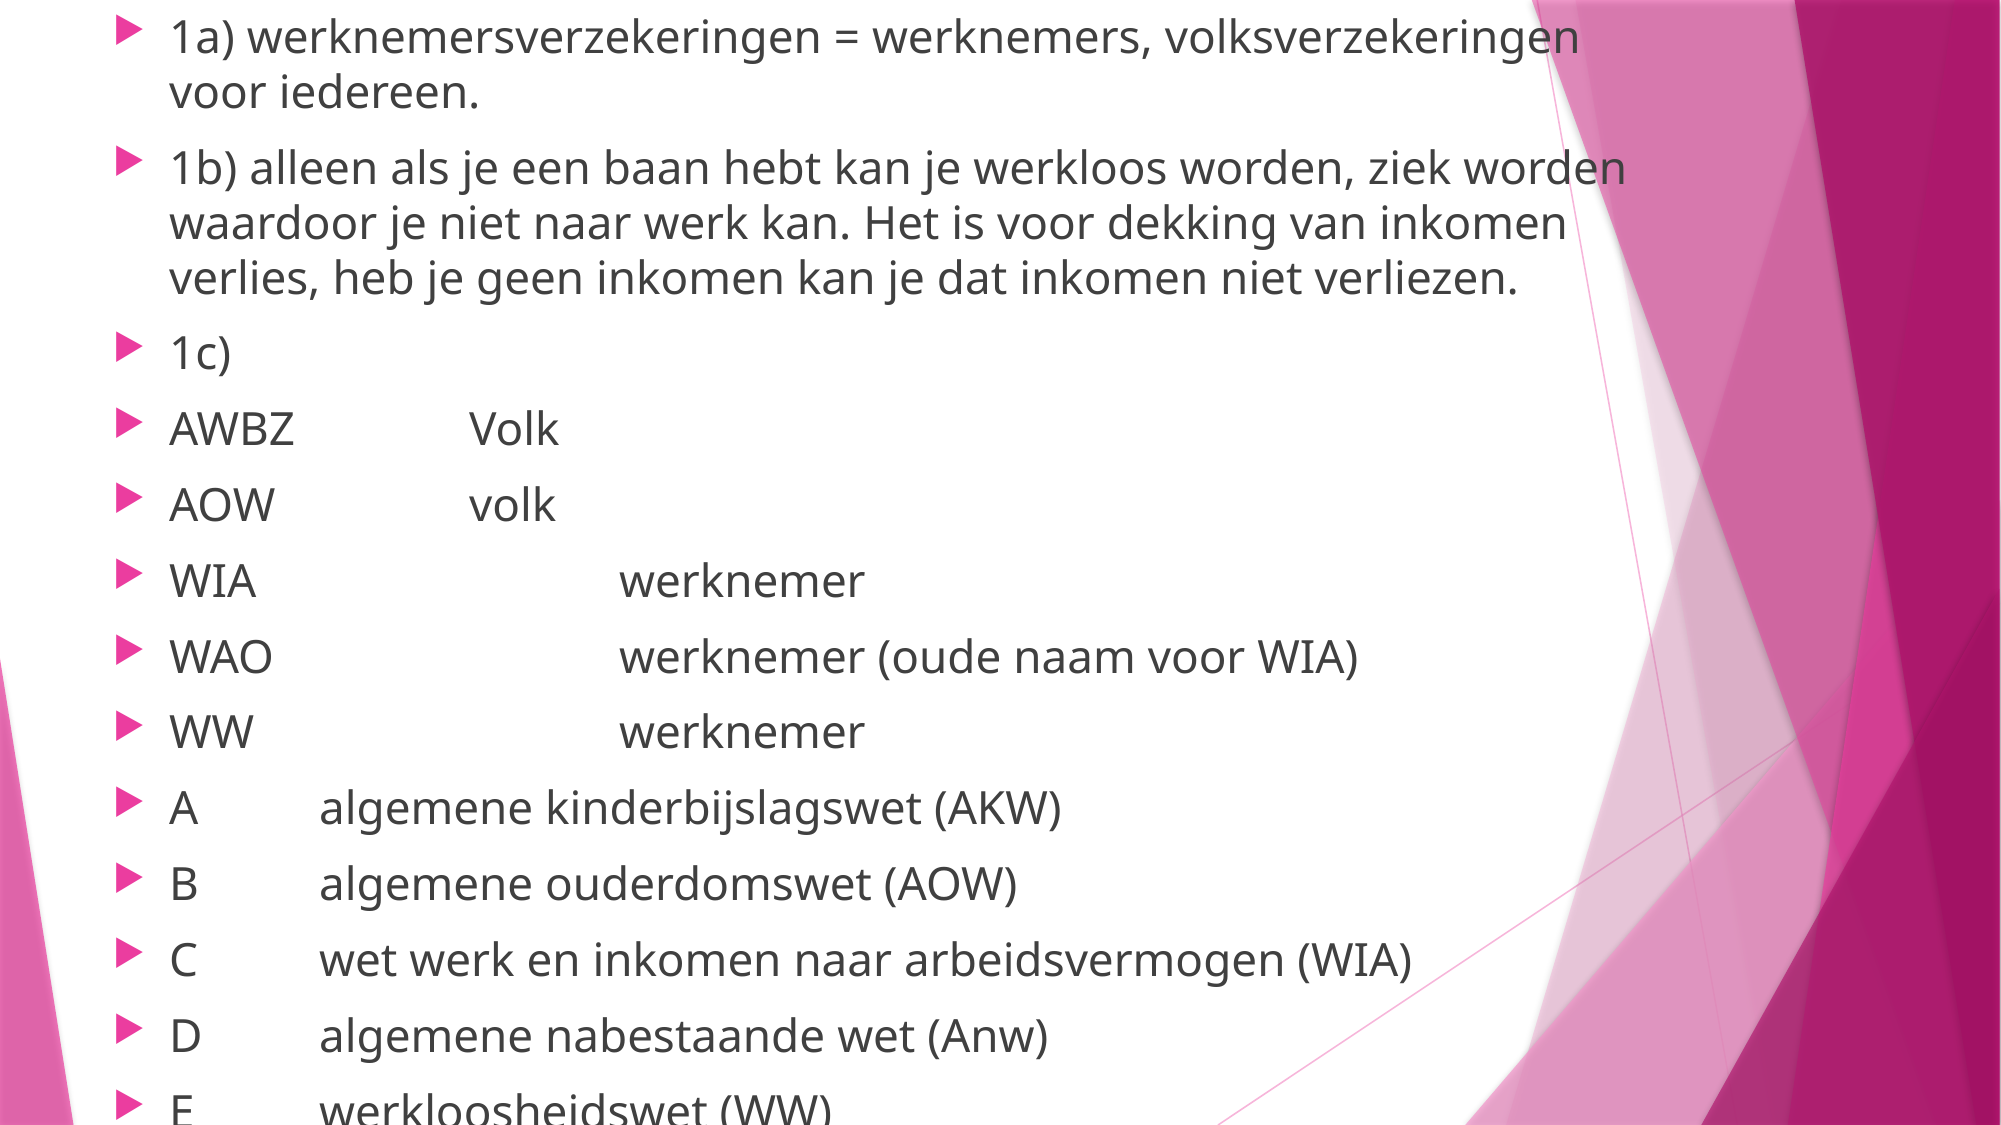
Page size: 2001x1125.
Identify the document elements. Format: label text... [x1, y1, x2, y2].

list 1a) werknemersverzekeringen = werknemers, volksverzekeringen voor iedereen. 1b) alleen als je een baan hebt kan je werkloos worden, ziek worden waardoor je niet naar werk kan. Het is voor dekking van inkomen verlies, heb je geen inkomen kan je dat inkomen niet verliezen. 1c) AWBZ Volk AOW volk WIA werknemer WAO werknemer (oude naam voor WIA) WW werknemer A algemene kinderbijslagswet (AKW) B algemene ouderdomswet (AOW) C wet werk en inkomen naar arbeidsvermogen (WIA) D algemene nabestaande wet (Anw) E werkloosheidswet (WW) [97, 0, 1645, 1103]
